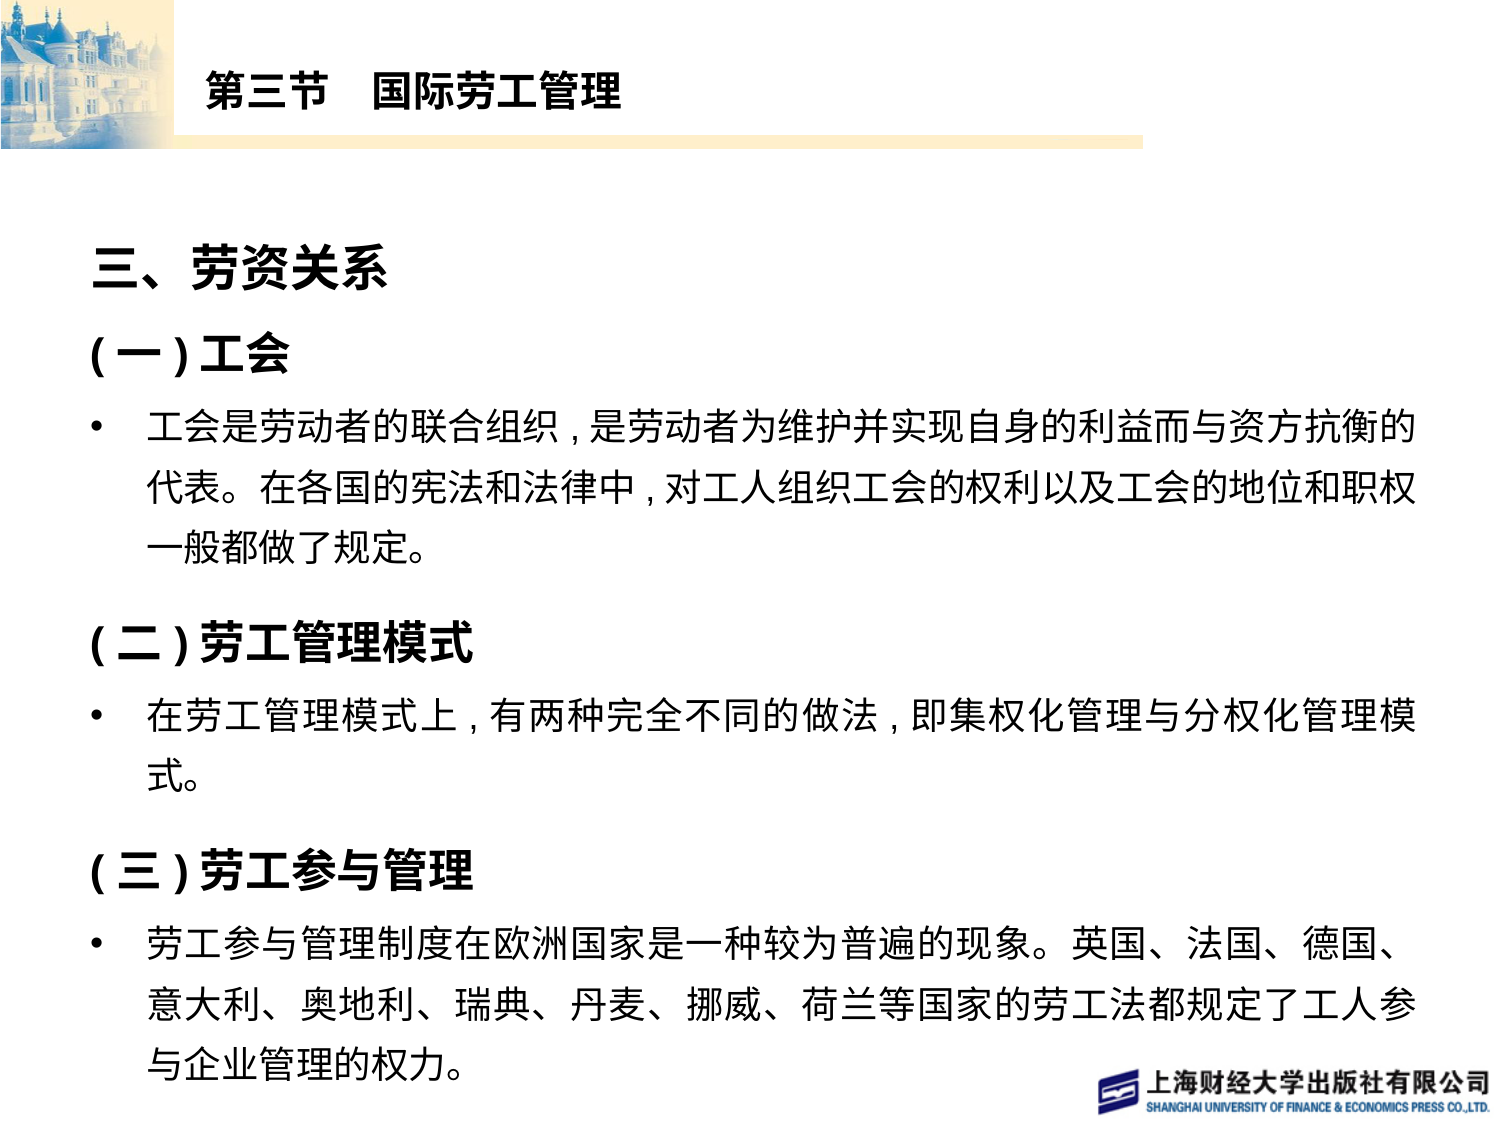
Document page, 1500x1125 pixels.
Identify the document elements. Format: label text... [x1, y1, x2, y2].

list 三、劳资关系 (一)工会 工会是劳动者的联合组织,是劳动者为维护并实现自身的利益而与资方抗衡的代表。在各国的宪法和法律中,对工人组织工会的权利以及工会的地位和职权一般都做了规定。 (二)劳工管理模式 在劳工管理模式上,有两种完全不同的做法,即集权化管理与分权化管理模式。 (三)劳工参与管理 劳工参与管理制度在欧洲国家是一种较为普遍的现象。英国、法国、德国、意大利、奥地利、瑞典、丹麦、挪威、荷兰等国家的劳工法都规定了工人参与企业管理的权力。 [75, 207, 1432, 1071]
picture [0, 0, 1143, 149]
picture [1097, 1065, 1494, 1120]
title 第三节 国际劳工管理 [189, 36, 1262, 143]
